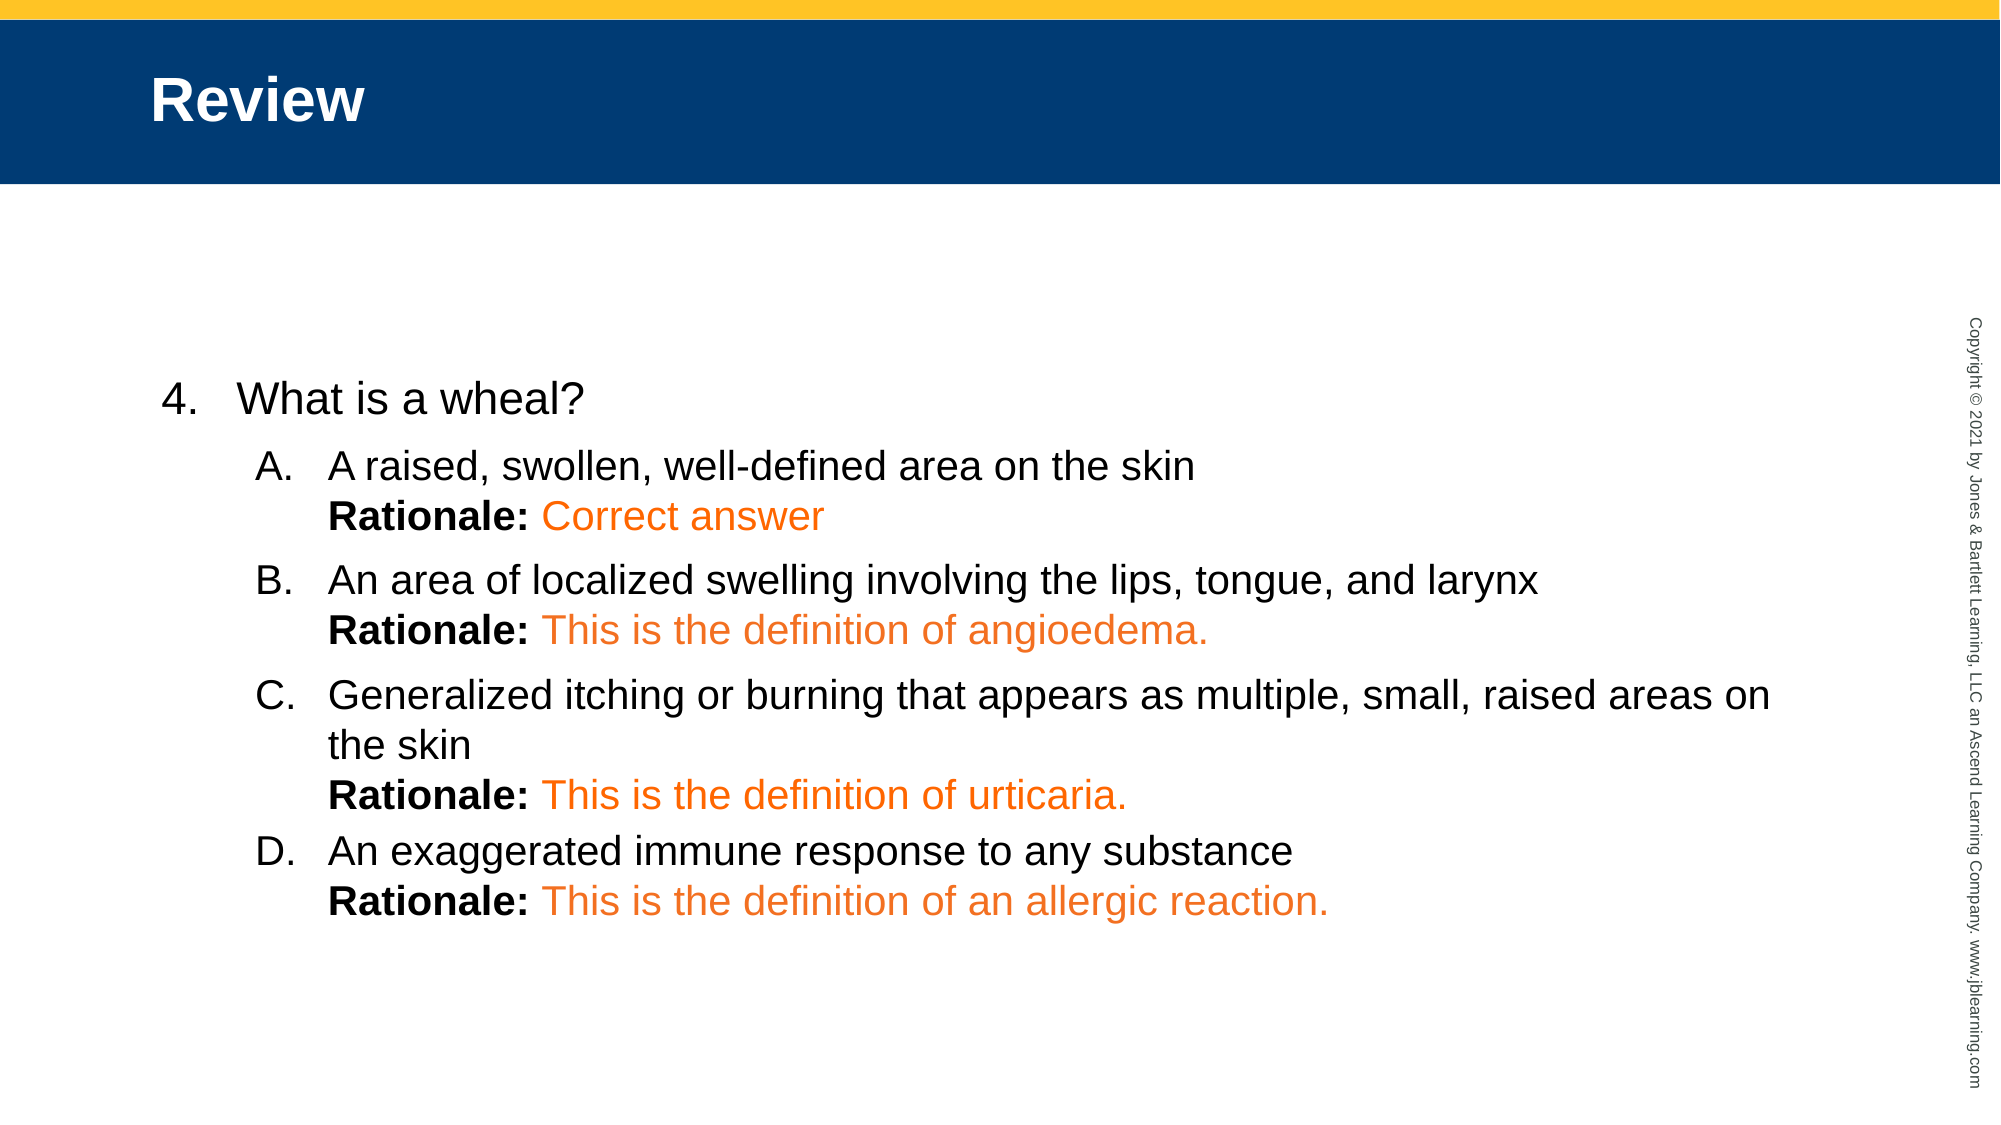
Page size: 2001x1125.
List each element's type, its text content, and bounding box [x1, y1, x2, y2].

title Review [0, 19, 2000, 185]
list What is a wheal? A raised, swollen, well-defined area on the skin Rationale: Correct answer An area of localized swelling involving the lips, tongue, and larynx Rationale: This is the definition of angioedema. Generalized itching or burning that appears as multiple, small, raised areas on the skin Rationale: This is the definition of urticaria. An exaggerated immune response to any substance Rationale: This is the definition of an allergic reaction. [146, 361, 1859, 1016]
